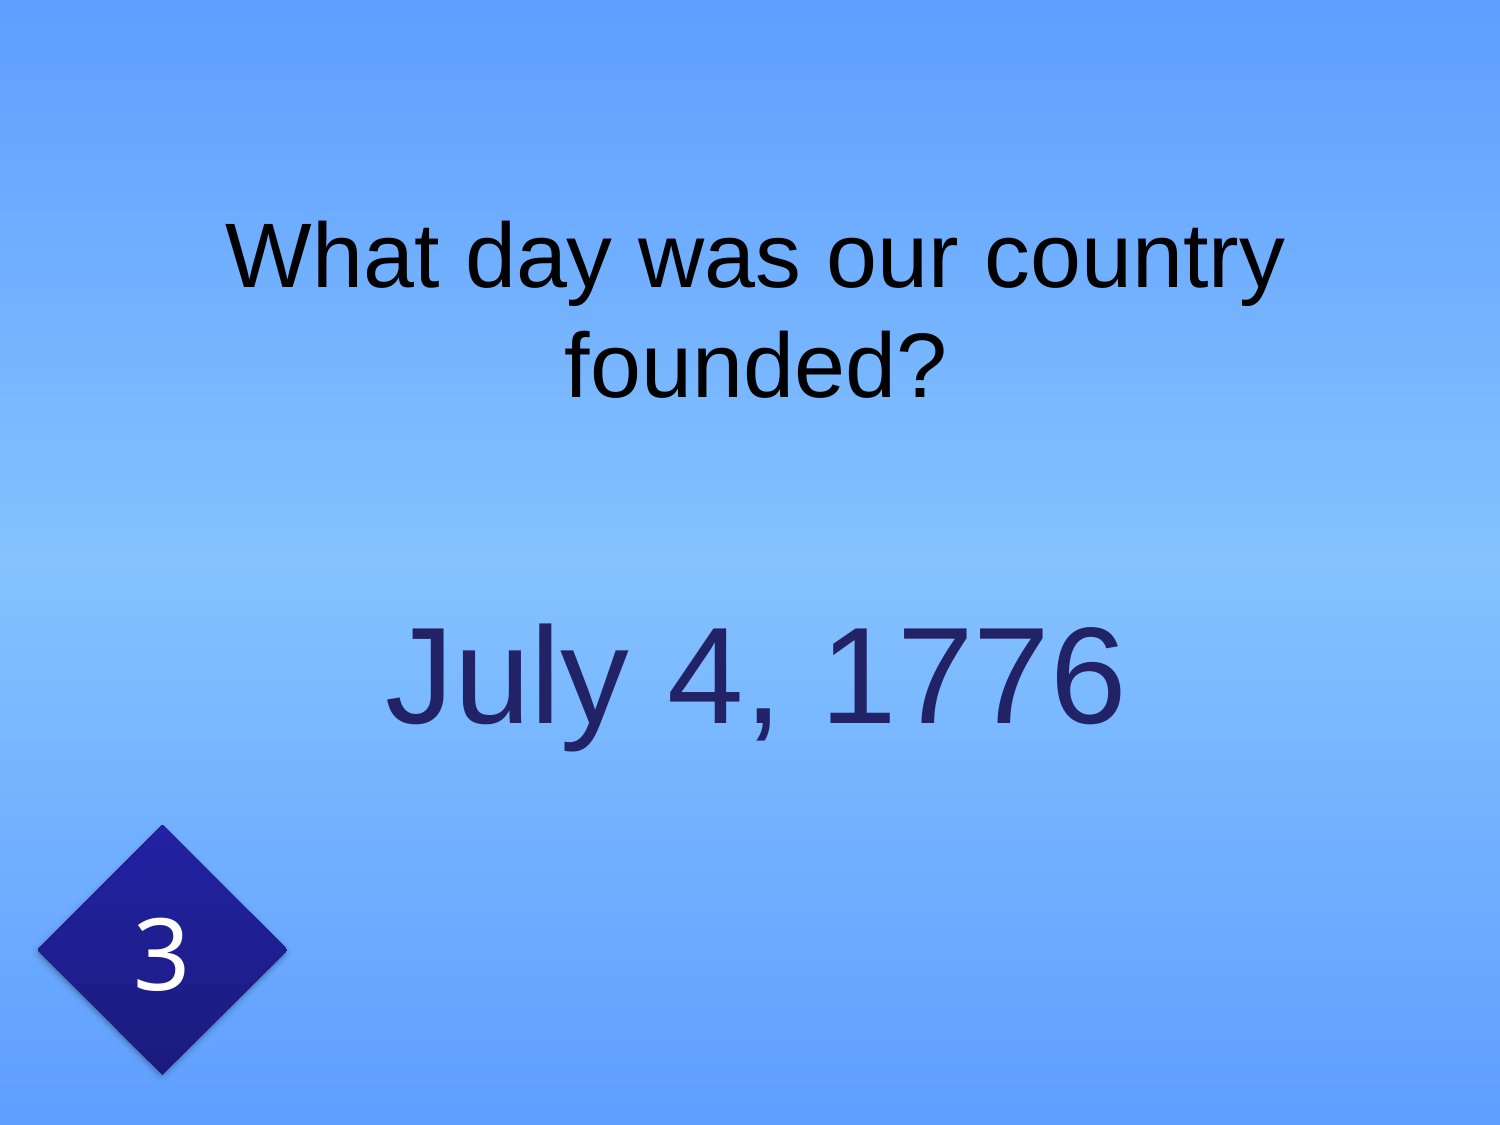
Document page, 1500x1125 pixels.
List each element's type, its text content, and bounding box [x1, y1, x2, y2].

title What day was our country founded? [112, 137, 1401, 476]
text_box July 4, 1776 [112, 500, 1400, 838]
text_box 3 [37, 838, 288, 1075]
